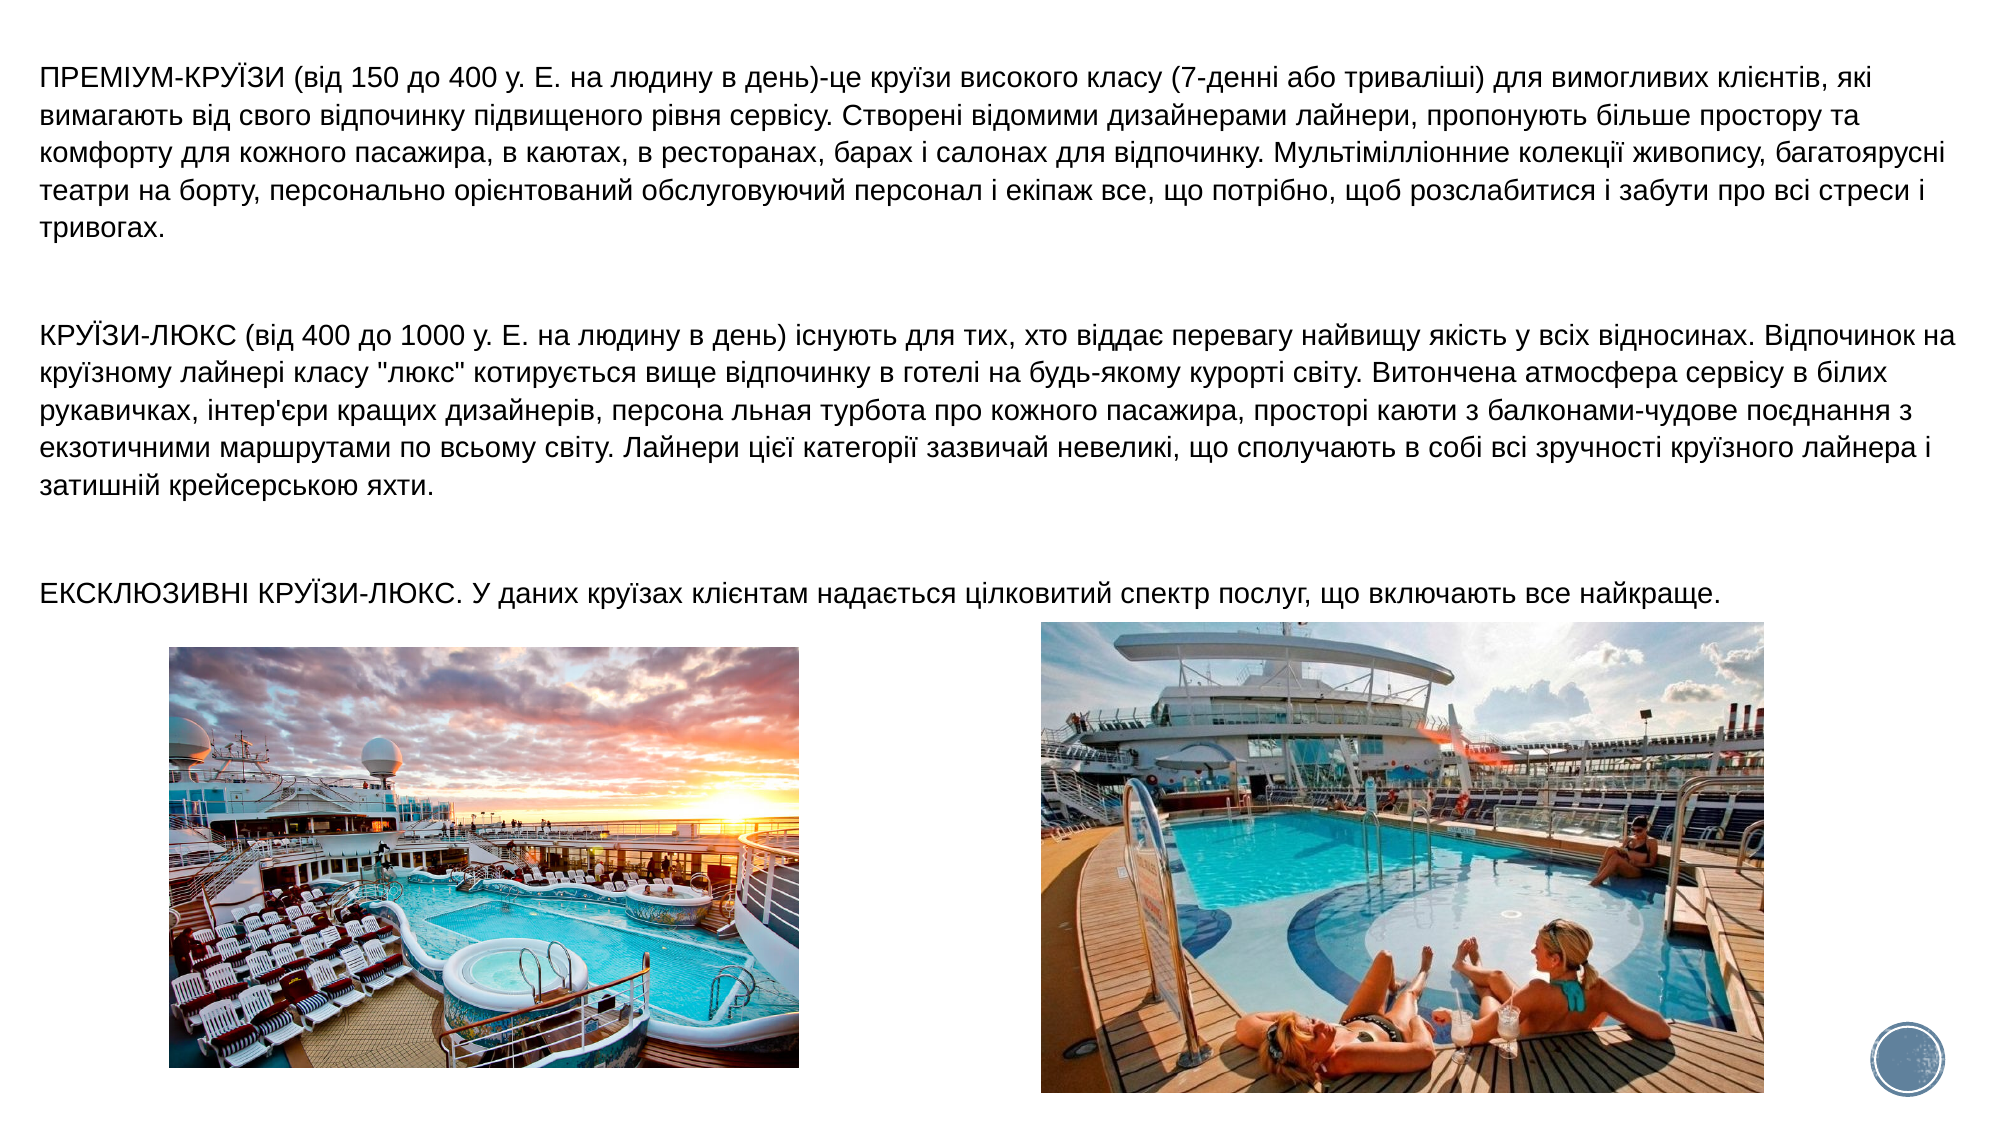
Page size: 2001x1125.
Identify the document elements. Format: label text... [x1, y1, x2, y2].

text_box ПРЕМІУМ-КРУЇЗИ (від 150 до 400 у. Е. на людину в день)-це круїзи високого класу (7-денні або триваліші) для вимогливих клієнтів, які вимагають від свого відпочинку підвищеного рівня сервісу. Створені відомими дизайнерами лайнери, пропонують більше простору та комфорту для кожного пасажира, в каютах, в ресторанах, барах і салонах для відпочинку. Мультімілліонние колекції живопису, багатоярусні театри на борту, персонально орієнтований обслуговуючий персонал і екіпаж все, що потрібно, щоб розслабитися і забути про всі стреси і тривогах. КРУЇЗИ-ЛЮКС (від 400 до 1000 у. Е. на людину в день) існують для тих, хто віддає перевагу найвищу якість у всіх відносинах. Відпочинок на круїзному лайнері класу "люкс" котирується вище відпочинку в готелі на будь-якому курорті світу. Витончена атмосфера сервісу в білих рукавичках, інтер'єри кращих дизайнерів, персона льная турбота про кожного пасажира, просторі каюти з балконами-чудове поєднання з екзотичними маршрутами по всьому світу. Лайнери цієї категорії зазвичай невеликі, що сполучають в собі всі зручності круїзного лайнера і затишній крейсерською яхти. ЕКСКЛЮЗИВНІ КРУЇЗИ-ЛЮКС. У даних круїзах клієнтам надається цілковитий спектр послуг, що включають все найкраще. [24, 48, 1978, 617]
picture [1041, 622, 1764, 1093]
picture [169, 647, 799, 1068]
